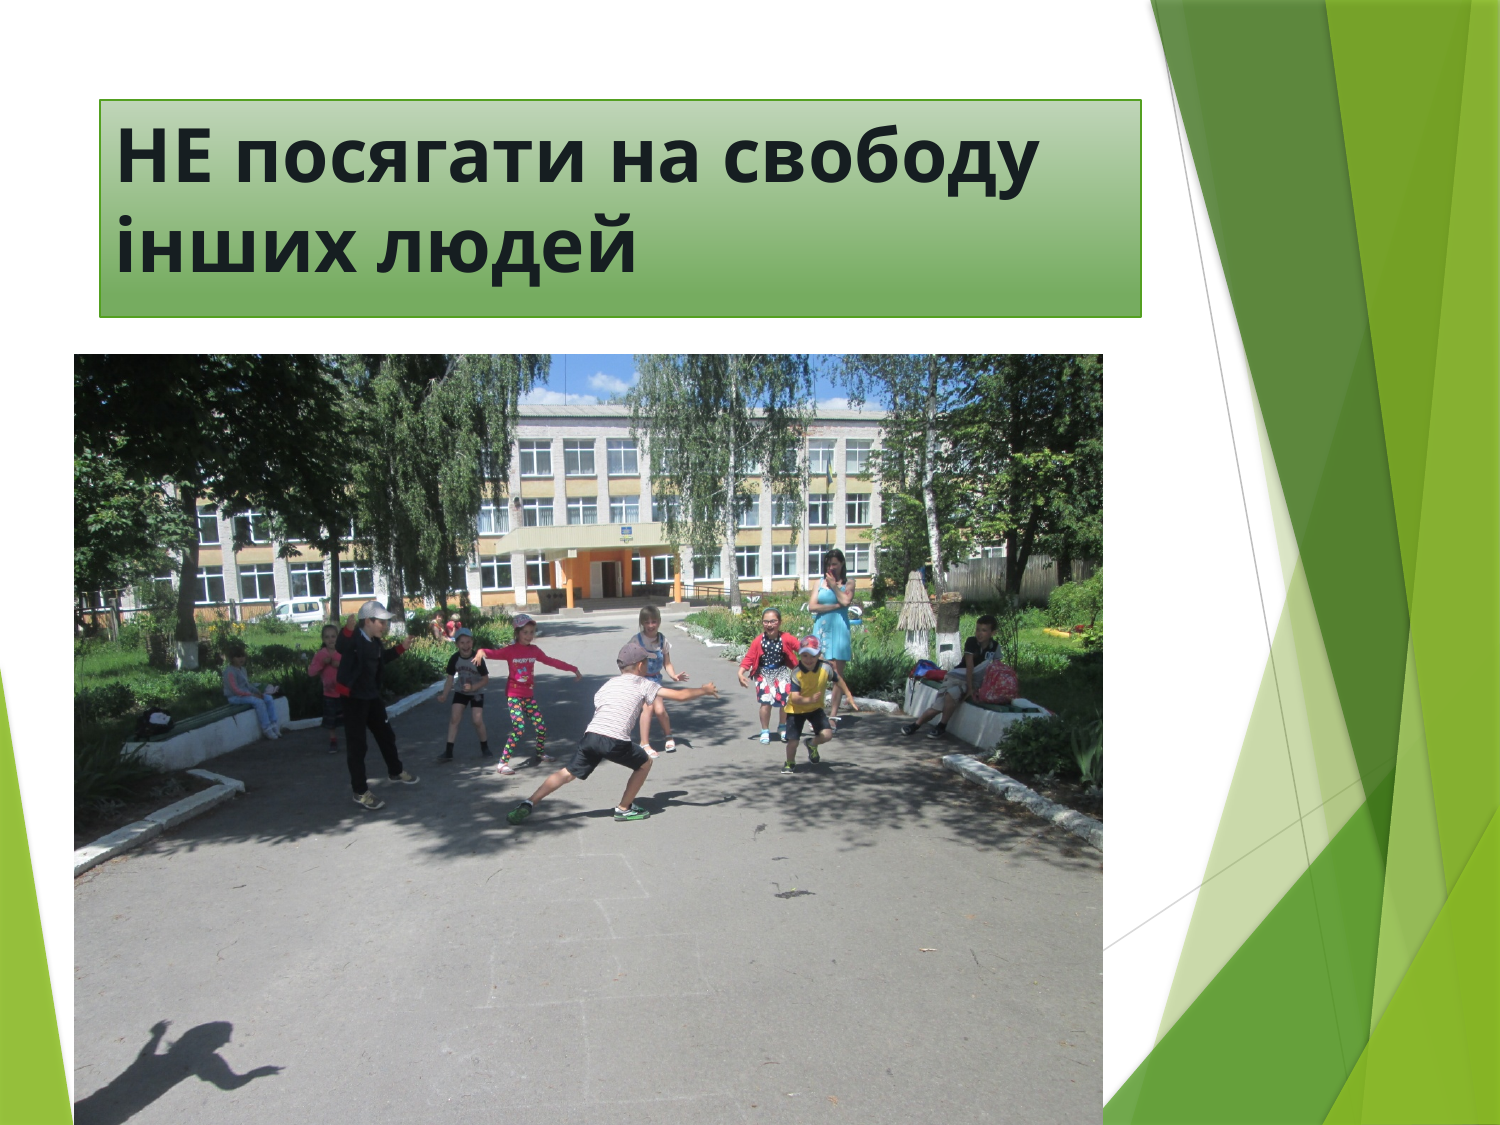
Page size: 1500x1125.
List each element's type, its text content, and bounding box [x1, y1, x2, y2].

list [74, 353, 1103, 1125]
title НЕ посягати на свободу інших людей [99, 99, 1142, 318]
